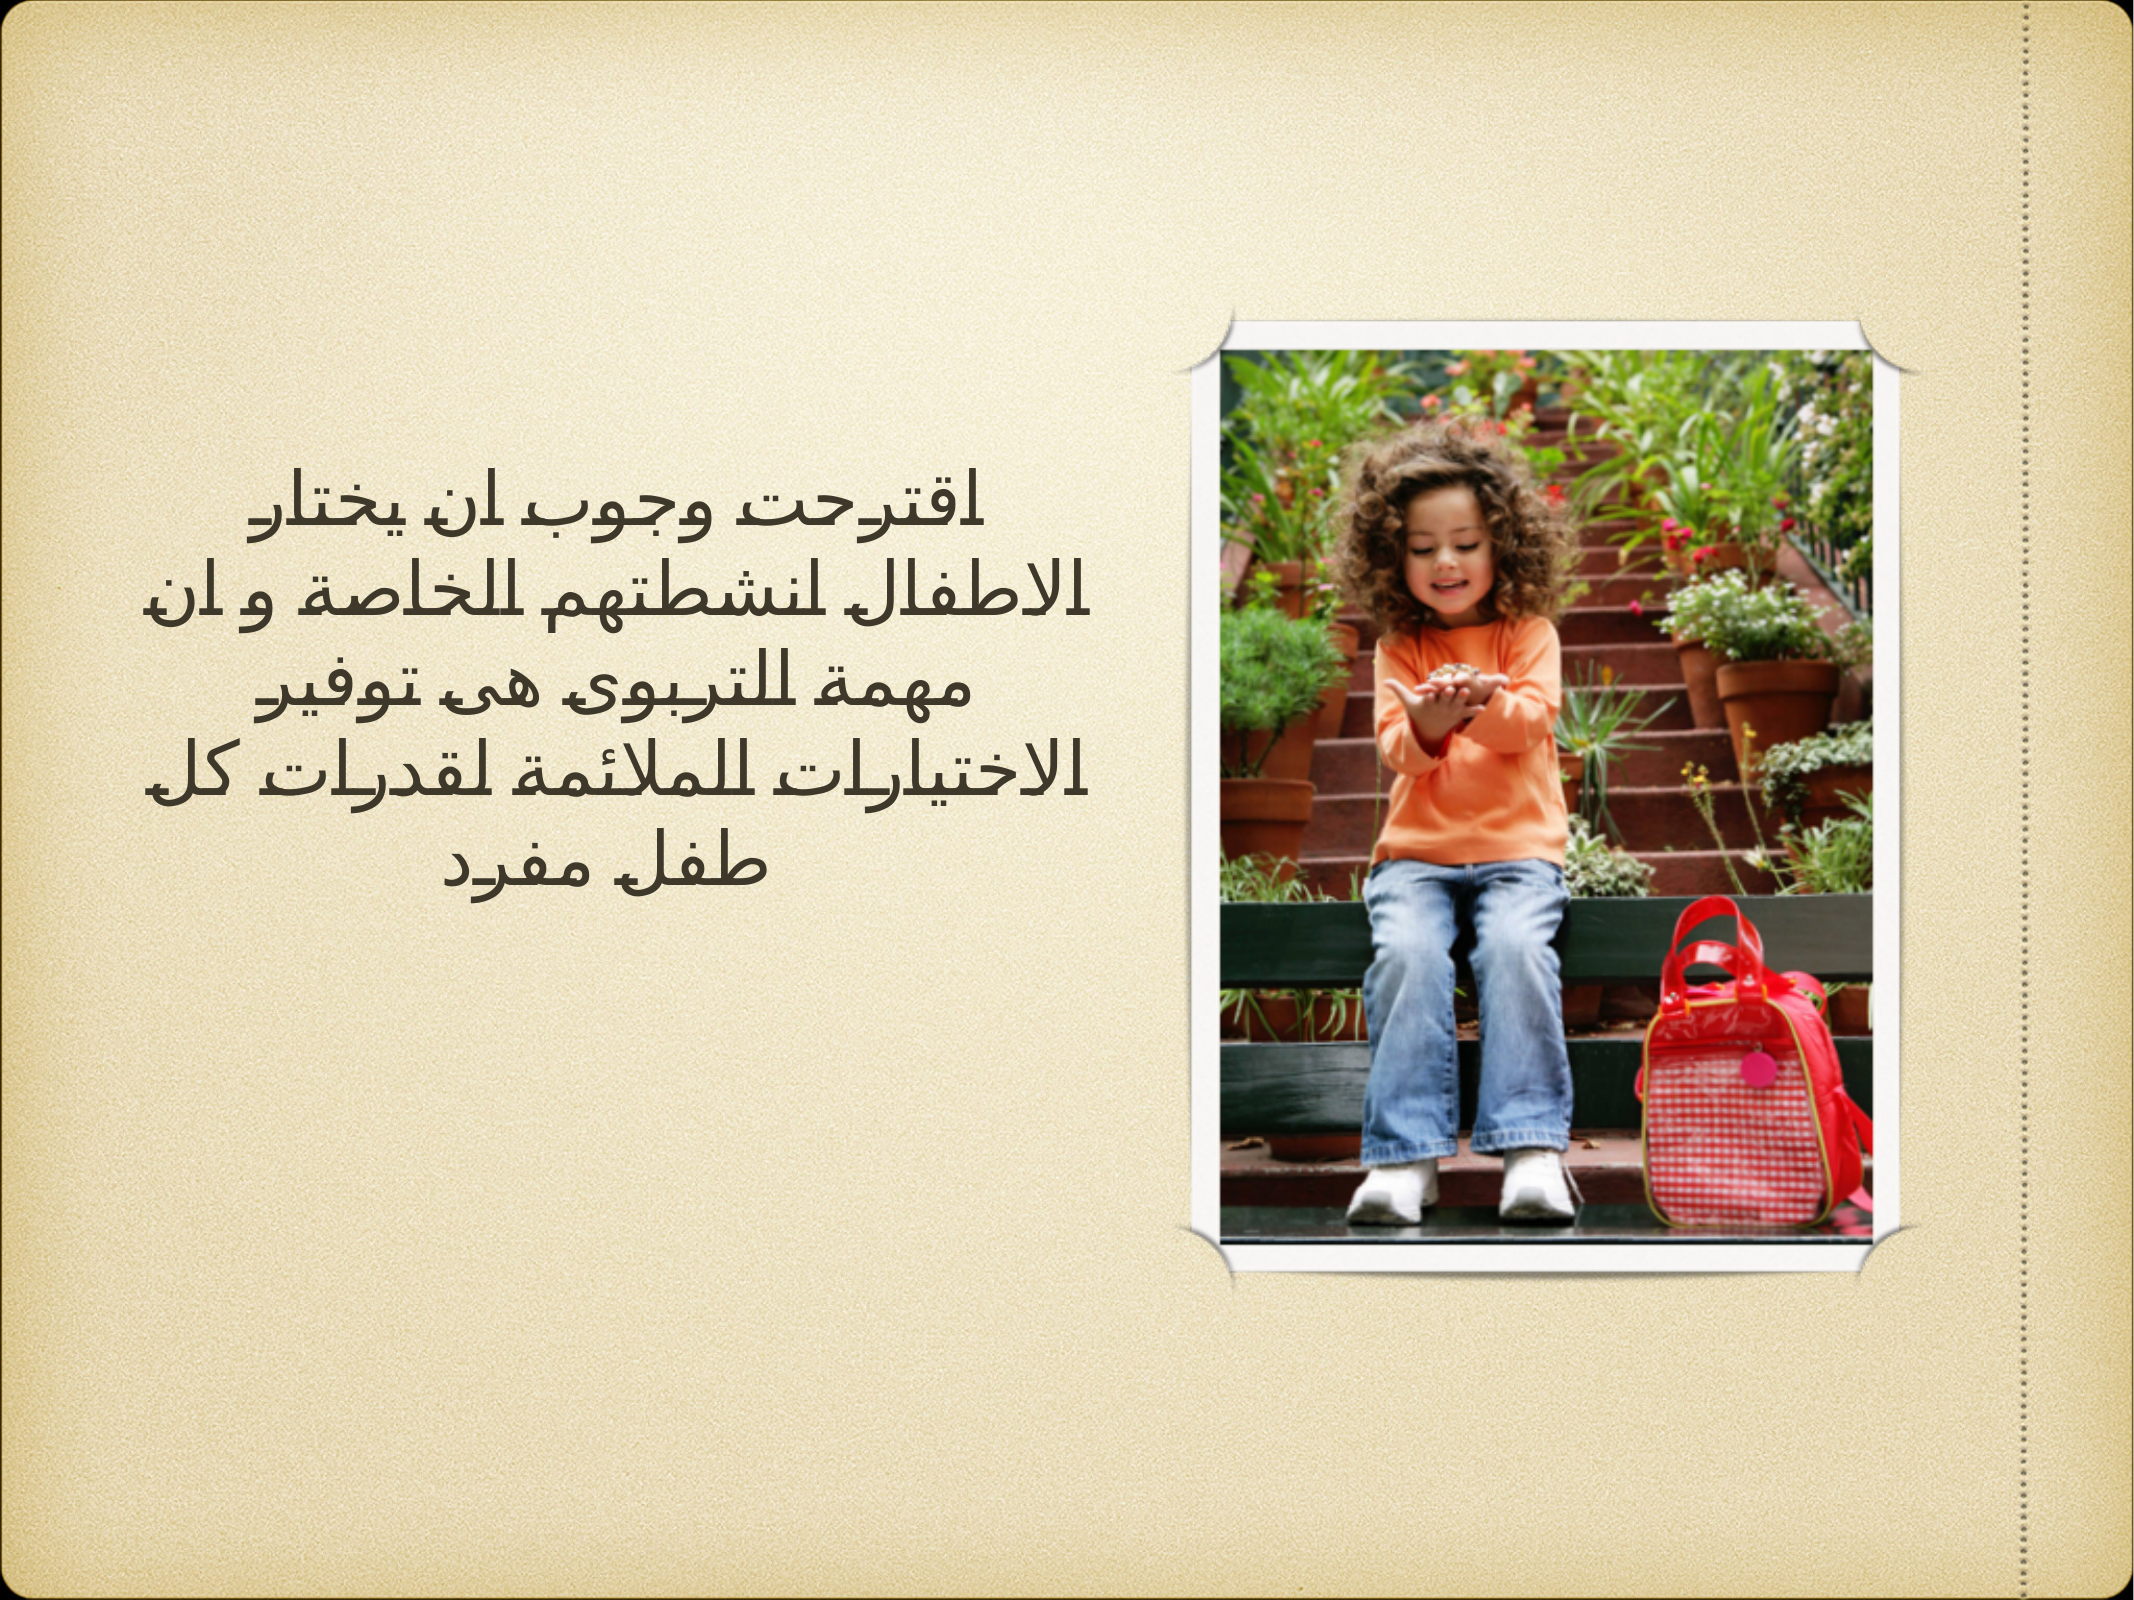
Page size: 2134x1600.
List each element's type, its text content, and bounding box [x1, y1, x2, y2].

picture [0, 0, 2134, 1600]
list اقترحت وجوب ان يختار الاطفال انشطتهم الخاصة و ان مهمة التربوى هى توفير الاختيارات الملائمة لقدرات كل طفل مفرد [118, 441, 1116, 985]
